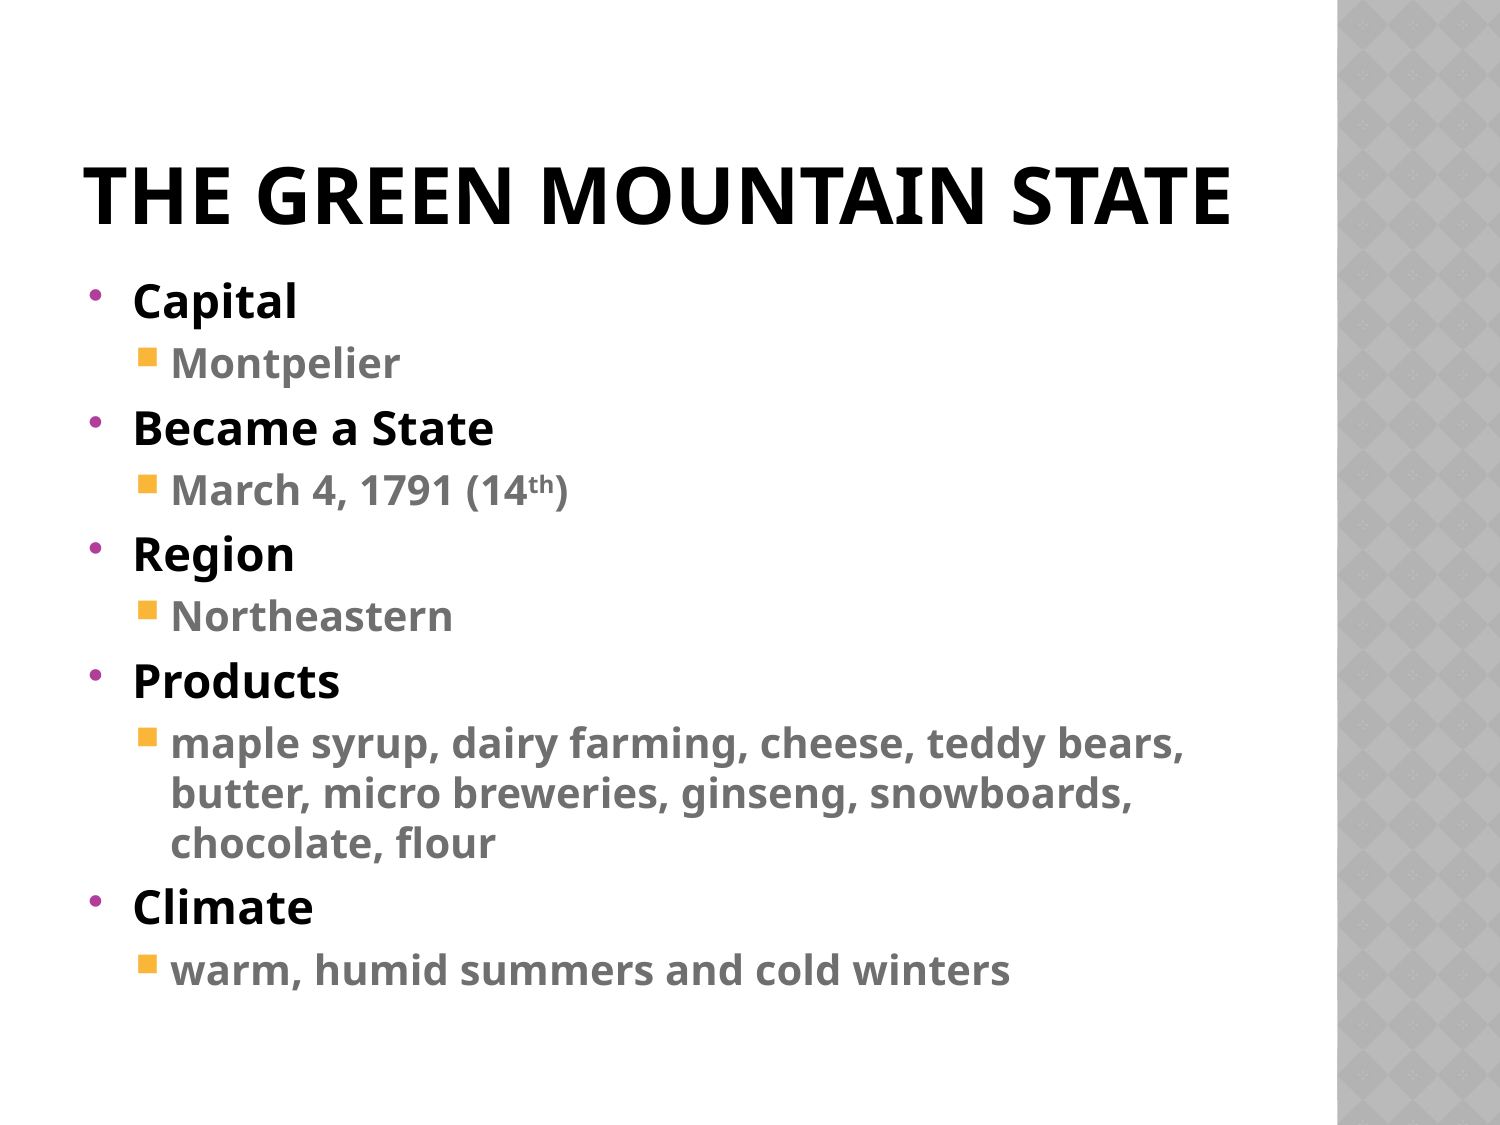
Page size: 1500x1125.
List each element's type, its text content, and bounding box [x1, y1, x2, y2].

list Capital Montpelier Became a State March 4, 1791 (14th) Region Northeastern Products maple syrup, dairy farming, cheese, teddy bears, butter, micro breweries, ginseng, snowboards, chocolate, flour Climate warm, humid summers and cold winters [75, 264, 1263, 1059]
title The Green mountain state [75, 52, 1263, 240]
